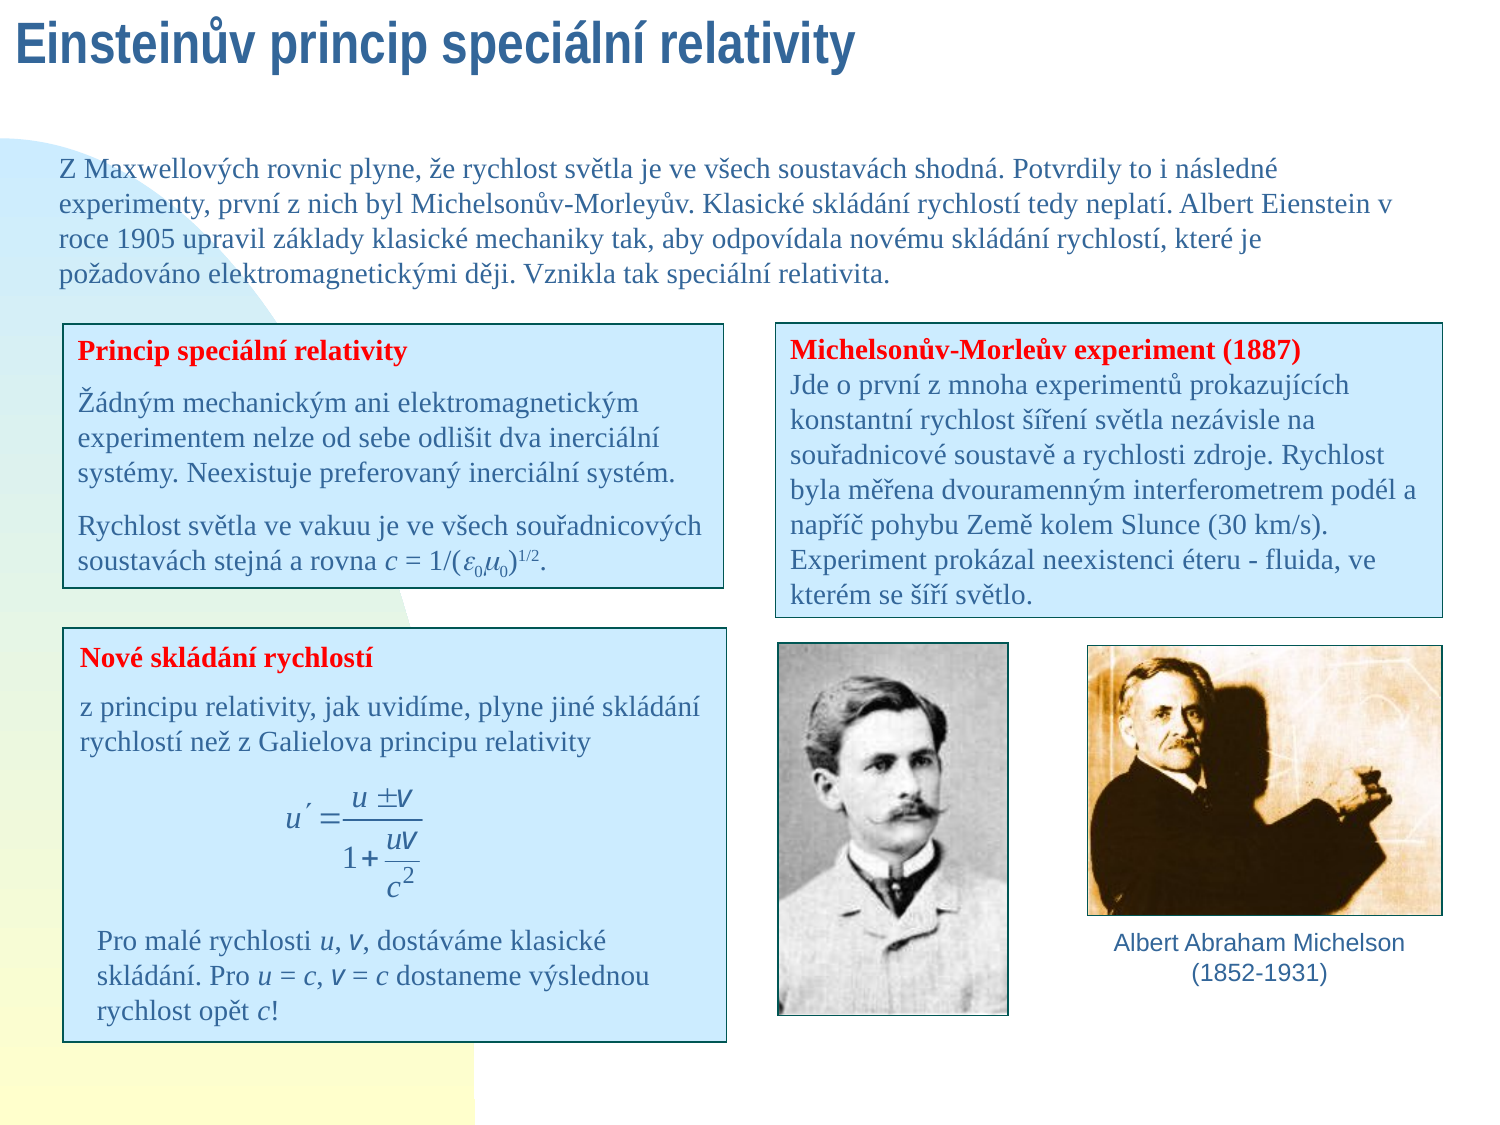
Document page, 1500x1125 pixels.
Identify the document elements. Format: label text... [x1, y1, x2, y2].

text_box Princip speciální relativity Žádným mechanickým ani elektromagnetickým experimentem nelze od sebe odlišit dva inerciální systémy. Neexistuje preferovaný inerciální systém. Rychlost světla ve vakuu je ve všech souřadnicových soustavách stejná a rovna c = 1/(e0m0)1/2. [63, 323, 724, 589]
text_box Pro malé rychlosti u, v, dostáváme klasické skládání. Pro u = c, v = c dostaneme výslednou rychlost opět c! [82, 913, 713, 1034]
picture [1088, 646, 1442, 915]
text_box Albert Abraham Michelson (1852-1931) [1098, 919, 1421, 995]
picture [778, 643, 1008, 1015]
text_box Nové skládání rychlostí z principu relativity, jak uvidíme, plyne jiné skládání rychlostí než z Galielova principu relativity [65, 630, 731, 765]
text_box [281, 776, 428, 905]
text_box Einsteinův princip speciální relativity [0, 16, 880, 82]
text_box Michelsonův-Morleův experiment (1887) Jde o první z mnoha experimentů prokazujících konstantní rychlost šíření světla nezávisle na souřadnicové soustavě a rychlosti zdroje. Rychlost byla měřena dvouramenným interferometrem podél a napříč pohybu Země kolem Slunce (30 km/s). Experiment prokázal neexistenci éteru - fluida, ve kterém se šíří světlo. [775, 323, 1443, 618]
text_box Z Maxwellových rovnic plyne, že rychlost světla je ve všech soustavách shodná. Potvrdily to i následné experimenty, první z nich byl Michelsonův-Morleyův. Klasické skládání rychlostí tedy neplatí. Albert Eienstein v roce 1905 upravil základy klasické mechaniky tak, aby odpovídala novému skládání rychlostí, které je požadováno elektromagnetickými ději. Vznikla tak speciální relativita. [43, 141, 1427, 297]
text_box [63, 628, 727, 1043]
